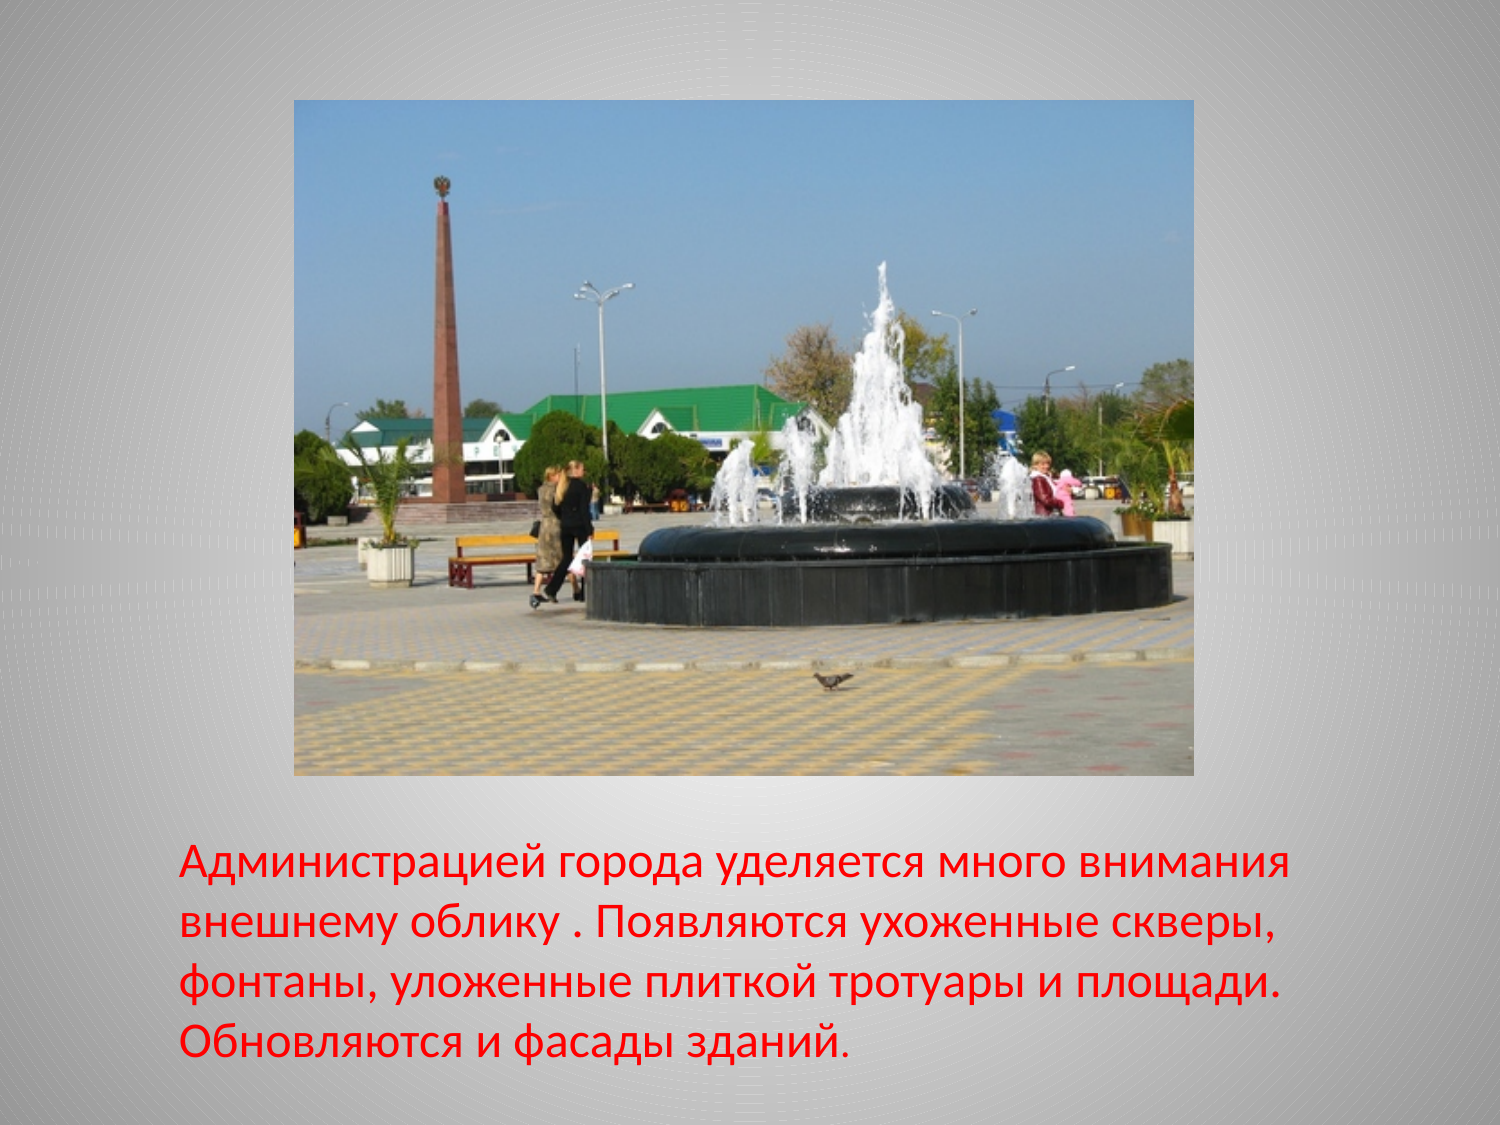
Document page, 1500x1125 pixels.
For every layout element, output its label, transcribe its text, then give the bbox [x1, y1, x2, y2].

list Администрацией города уделяется много внимания внешнему облику . Появляются ухоженные скверы, фонтаны, уложенные плиткой тротуары и площади. Обновляются и фасады зданий. [164, 820, 1372, 1090]
picture [293, 100, 1195, 776]
